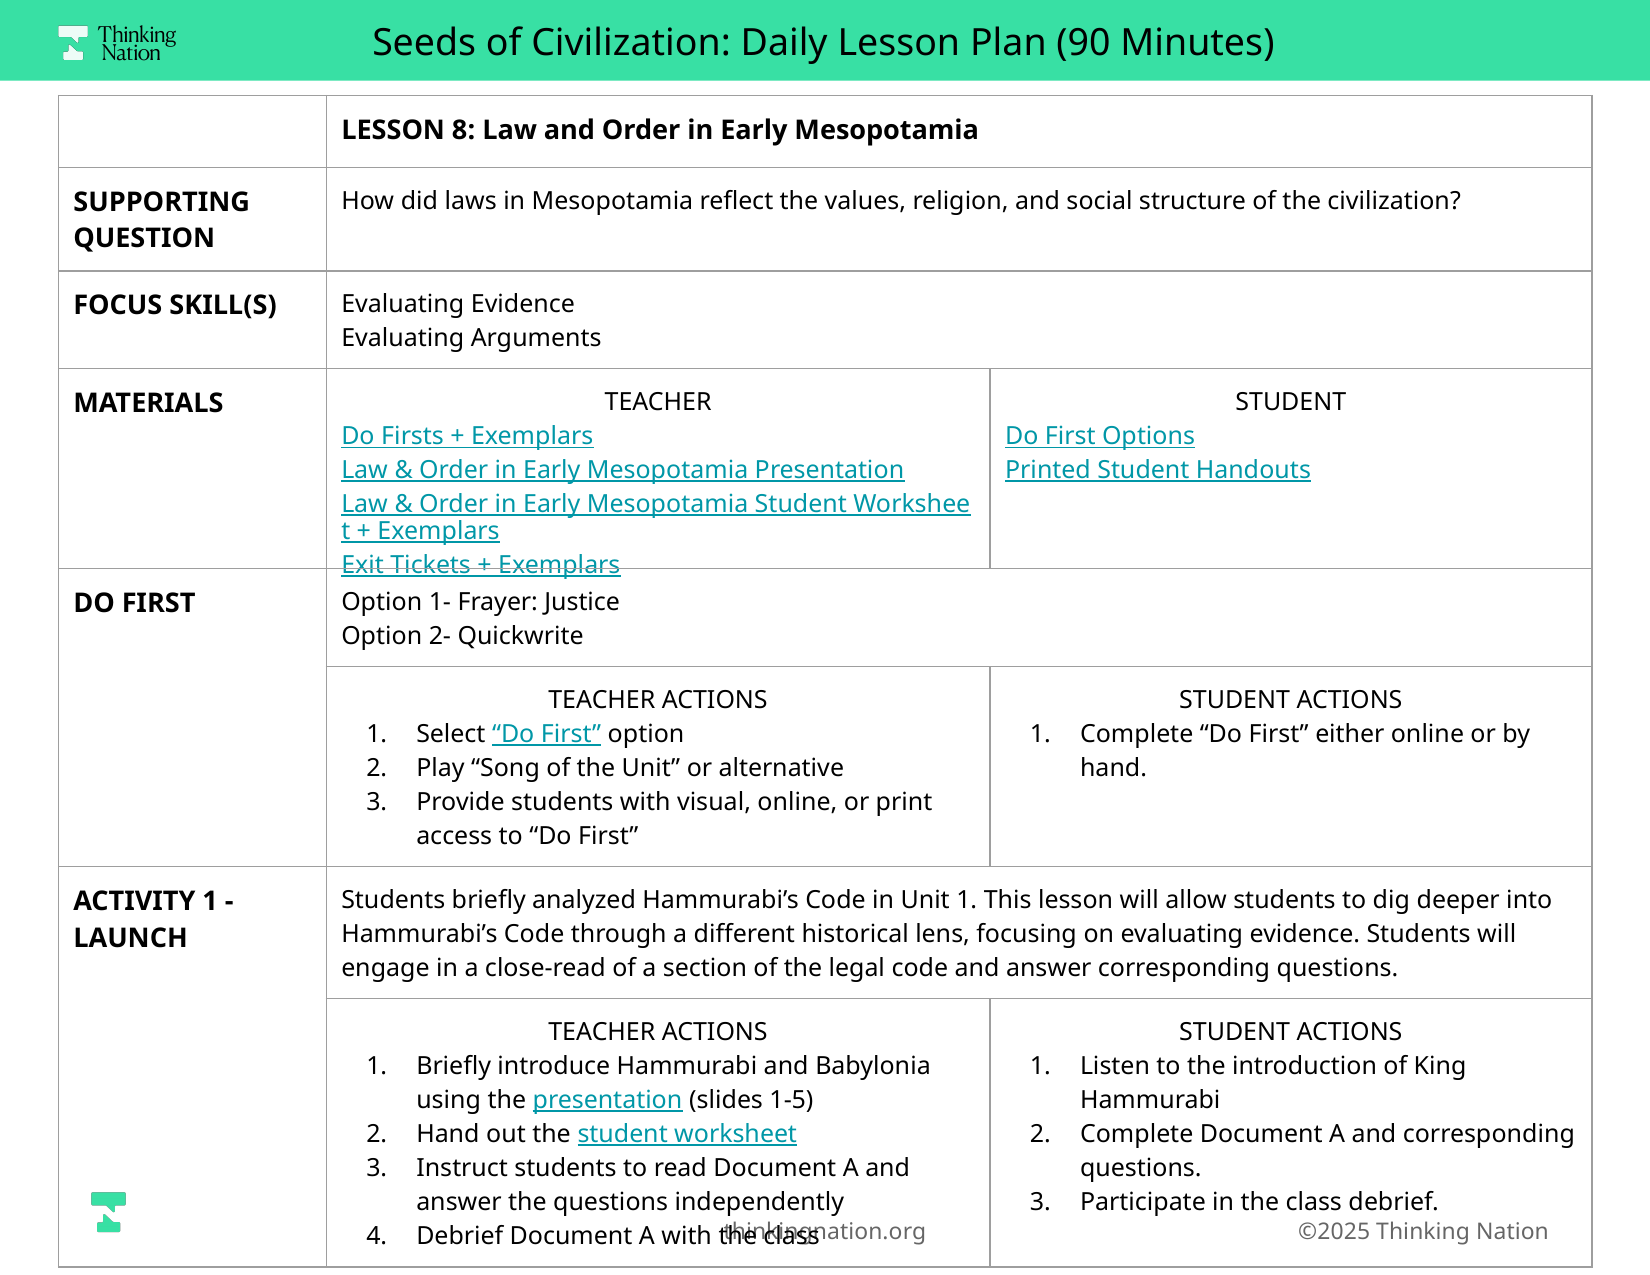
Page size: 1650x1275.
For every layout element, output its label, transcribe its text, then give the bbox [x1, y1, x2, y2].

table_cell DO FIRST [59, 569, 326, 866]
text_box Seeds of Civilization: Daily Lesson Plan (90 Minutes) [0, 0, 1650, 81]
table_header LESSON 8: Law and Order in Early Mesopotamia [327, 96, 1591, 167]
table_header [59, 96, 326, 167]
table_cell FOCUS SKILL(S) [59, 272, 326, 368]
table_cell STUDENT Do First Options Printed Student Handouts [991, 369, 1591, 568]
table_cell TEACHER Do Firsts + Exemplars Law & Order in Early Mesopotamia Presentation Law & Order in Early Mesopotamia Student Worksheet + Exemplars Exit Tickets + Exemplars [327, 369, 989, 568]
table_cell MATERIALS [59, 369, 326, 568]
table_cell Option 1- Frayer: Justice Option 2- Quickwrite [327, 569, 1591, 666]
table_cell Students briefly analyzed Hammurabi’s Code in Unit 1. This lesson will allow students to dig deeper into Hammurabi’s Code through a different historical lens, focusing on evaluating evidence. Students will engage in a close-read of a section of the legal code and answer corresponding questions. [327, 867, 1591, 998]
table_cell TEACHER ACTIONS Briefly introduce Hammurabi and Babylonia using the presentation (slides 1-5) Hand out the student worksheet Instruct students to read Document A and answer the questions independently Debrief Document A with the class [327, 999, 989, 1266]
picture [80, 1184, 136, 1240]
table_cell SUPPORTING QUESTION [59, 168, 326, 270]
table_cell How did laws in Mesopotamia reflect the values, religion, and social structure of the civilization? [327, 168, 1591, 270]
table_cell ACTIVITY 1 - LAUNCH [59, 867, 326, 1266]
table_cell STUDENT ACTIONS Listen to the introduction of King Hammurabi Complete Document A and corresponding questions. Participate in the class debrief. [991, 999, 1591, 1266]
table_cell TEACHER ACTIONS Select “Do First” option Play “Song of the Unit” or alternative Provide students with visual, online, or print access to “Do First” [327, 667, 989, 866]
table_cell Evaluating Evidence Evaluating Arguments [327, 272, 1591, 368]
table_cell STUDENT ACTIONS Complete “Do First” either online or by hand. [991, 667, 1591, 866]
picture [45, 14, 180, 85]
